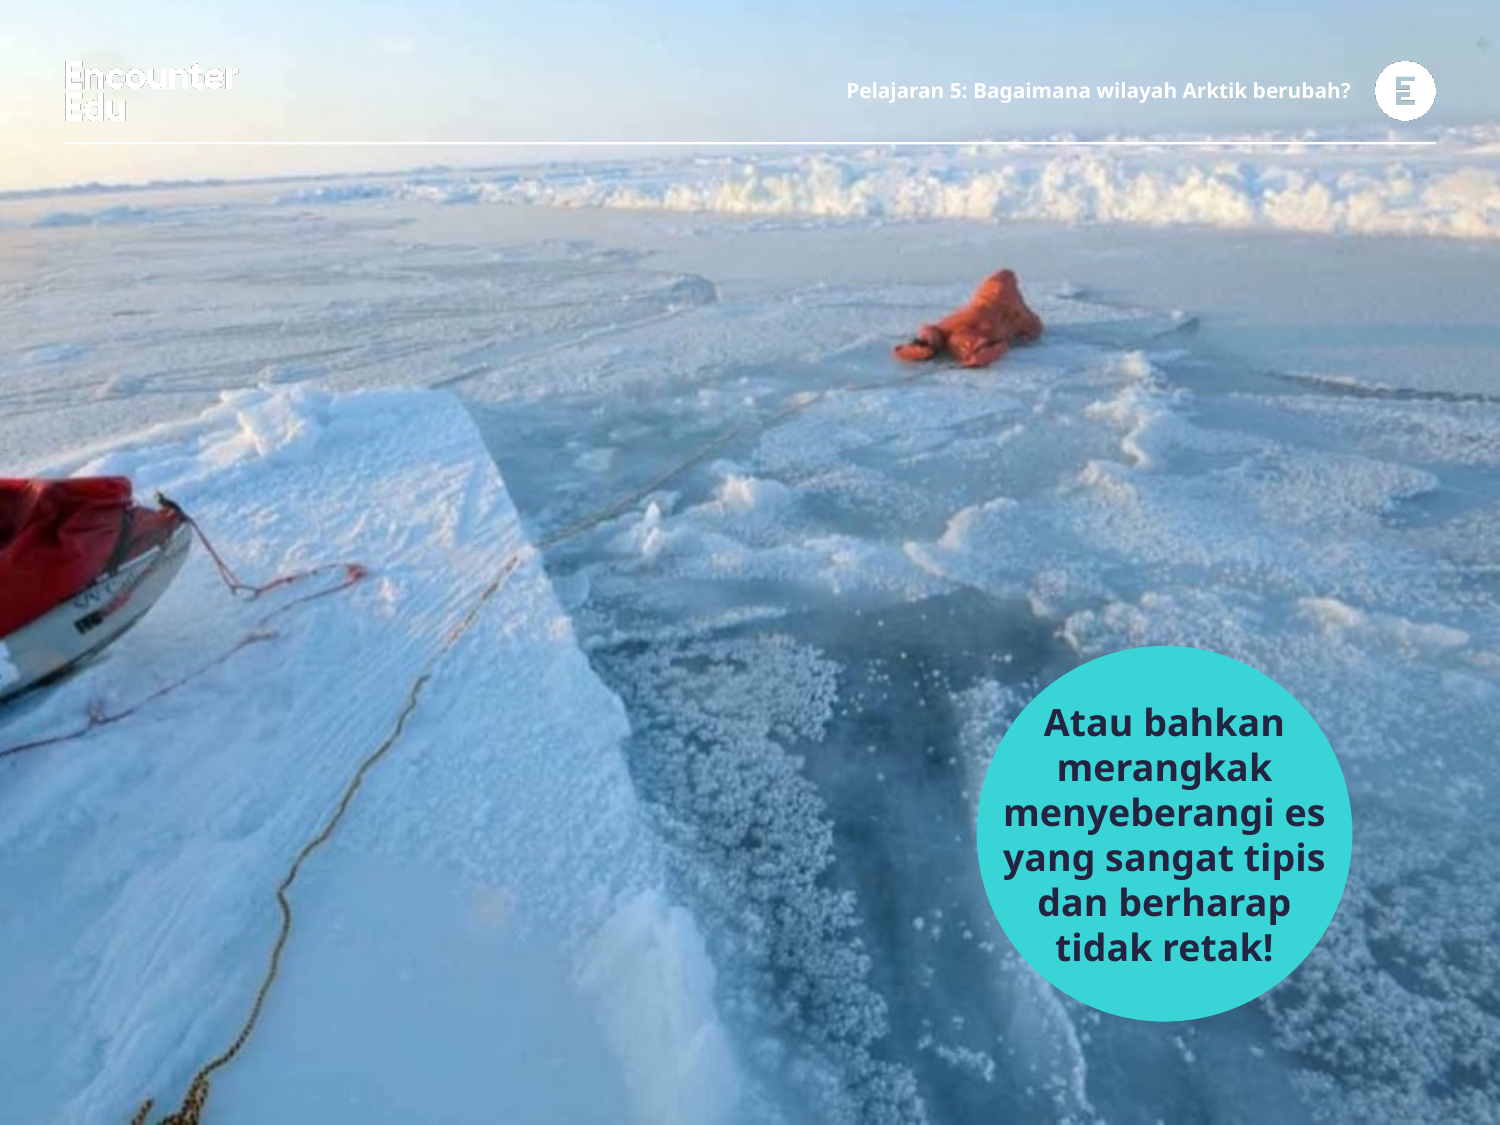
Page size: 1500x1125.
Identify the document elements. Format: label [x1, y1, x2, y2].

text_box [976, 645, 1353, 1022]
picture [0, 0, 1500, 1125]
